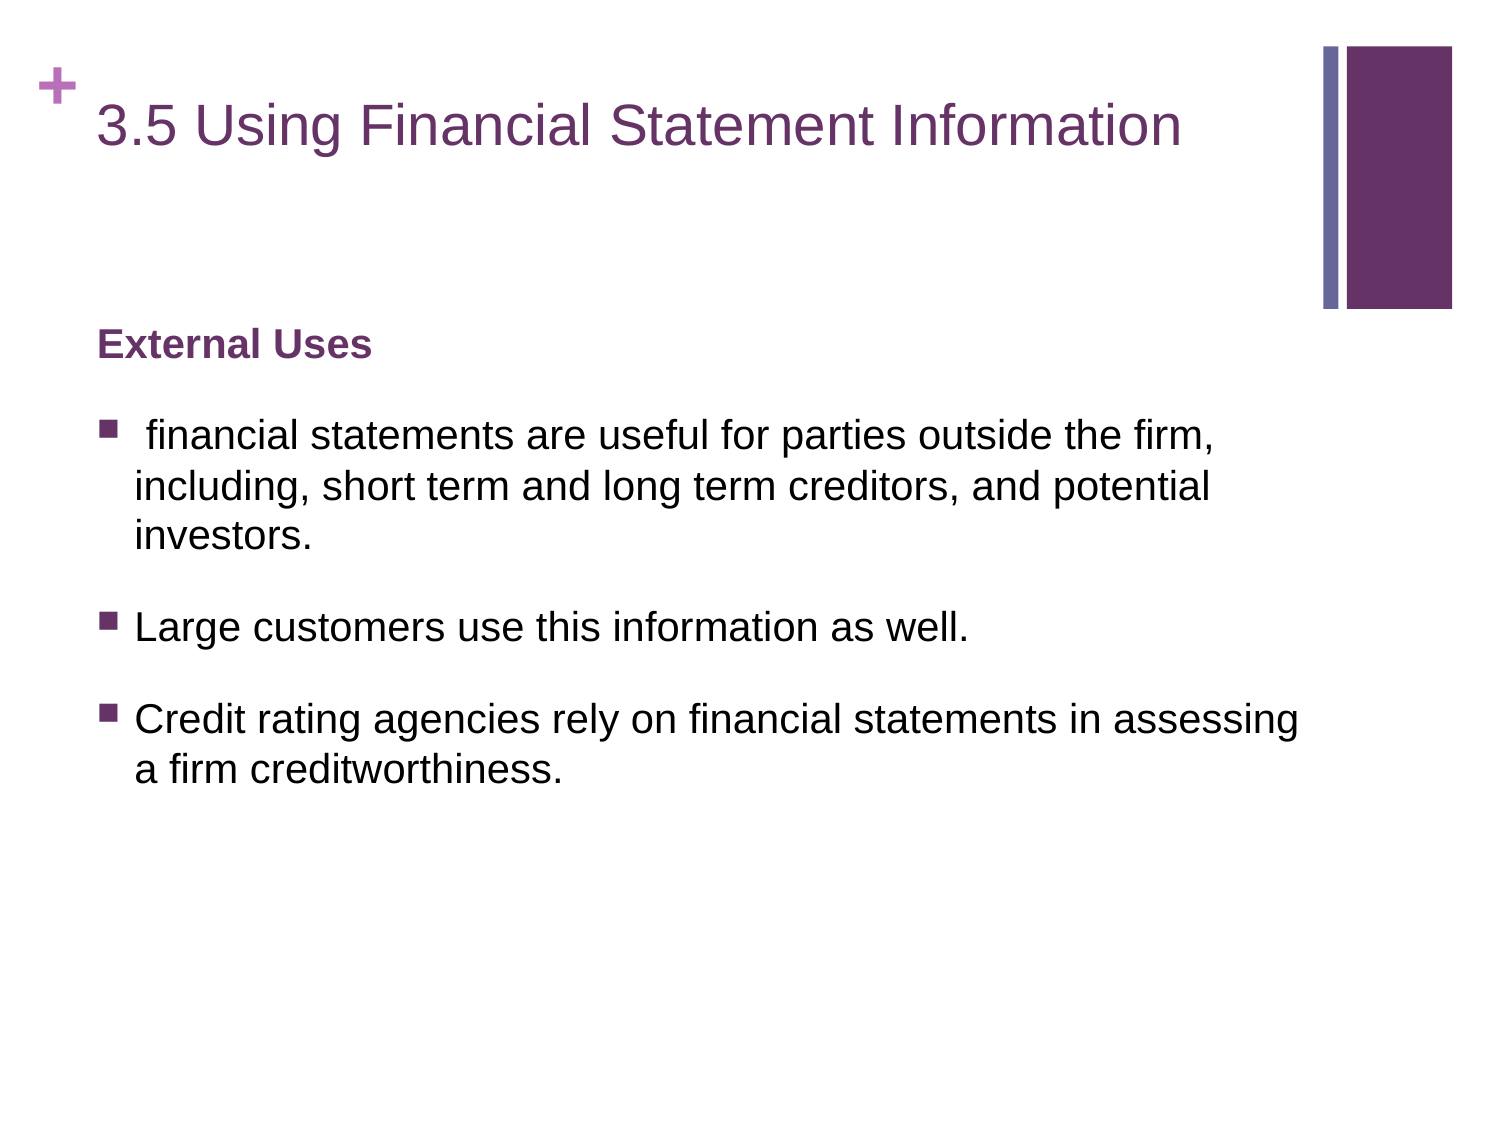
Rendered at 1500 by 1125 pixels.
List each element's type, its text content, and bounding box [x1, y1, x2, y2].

title 3.5 Using Financial Statement Information [81, 79, 1322, 181]
list External Uses financial statements are useful for parties outside the firm, including, short term and long term creditors, and potential investors. Large customers use this information as well. Credit rating agencies rely on financial statements in assessing a firm creditworthiness. [81, 308, 1322, 1005]
